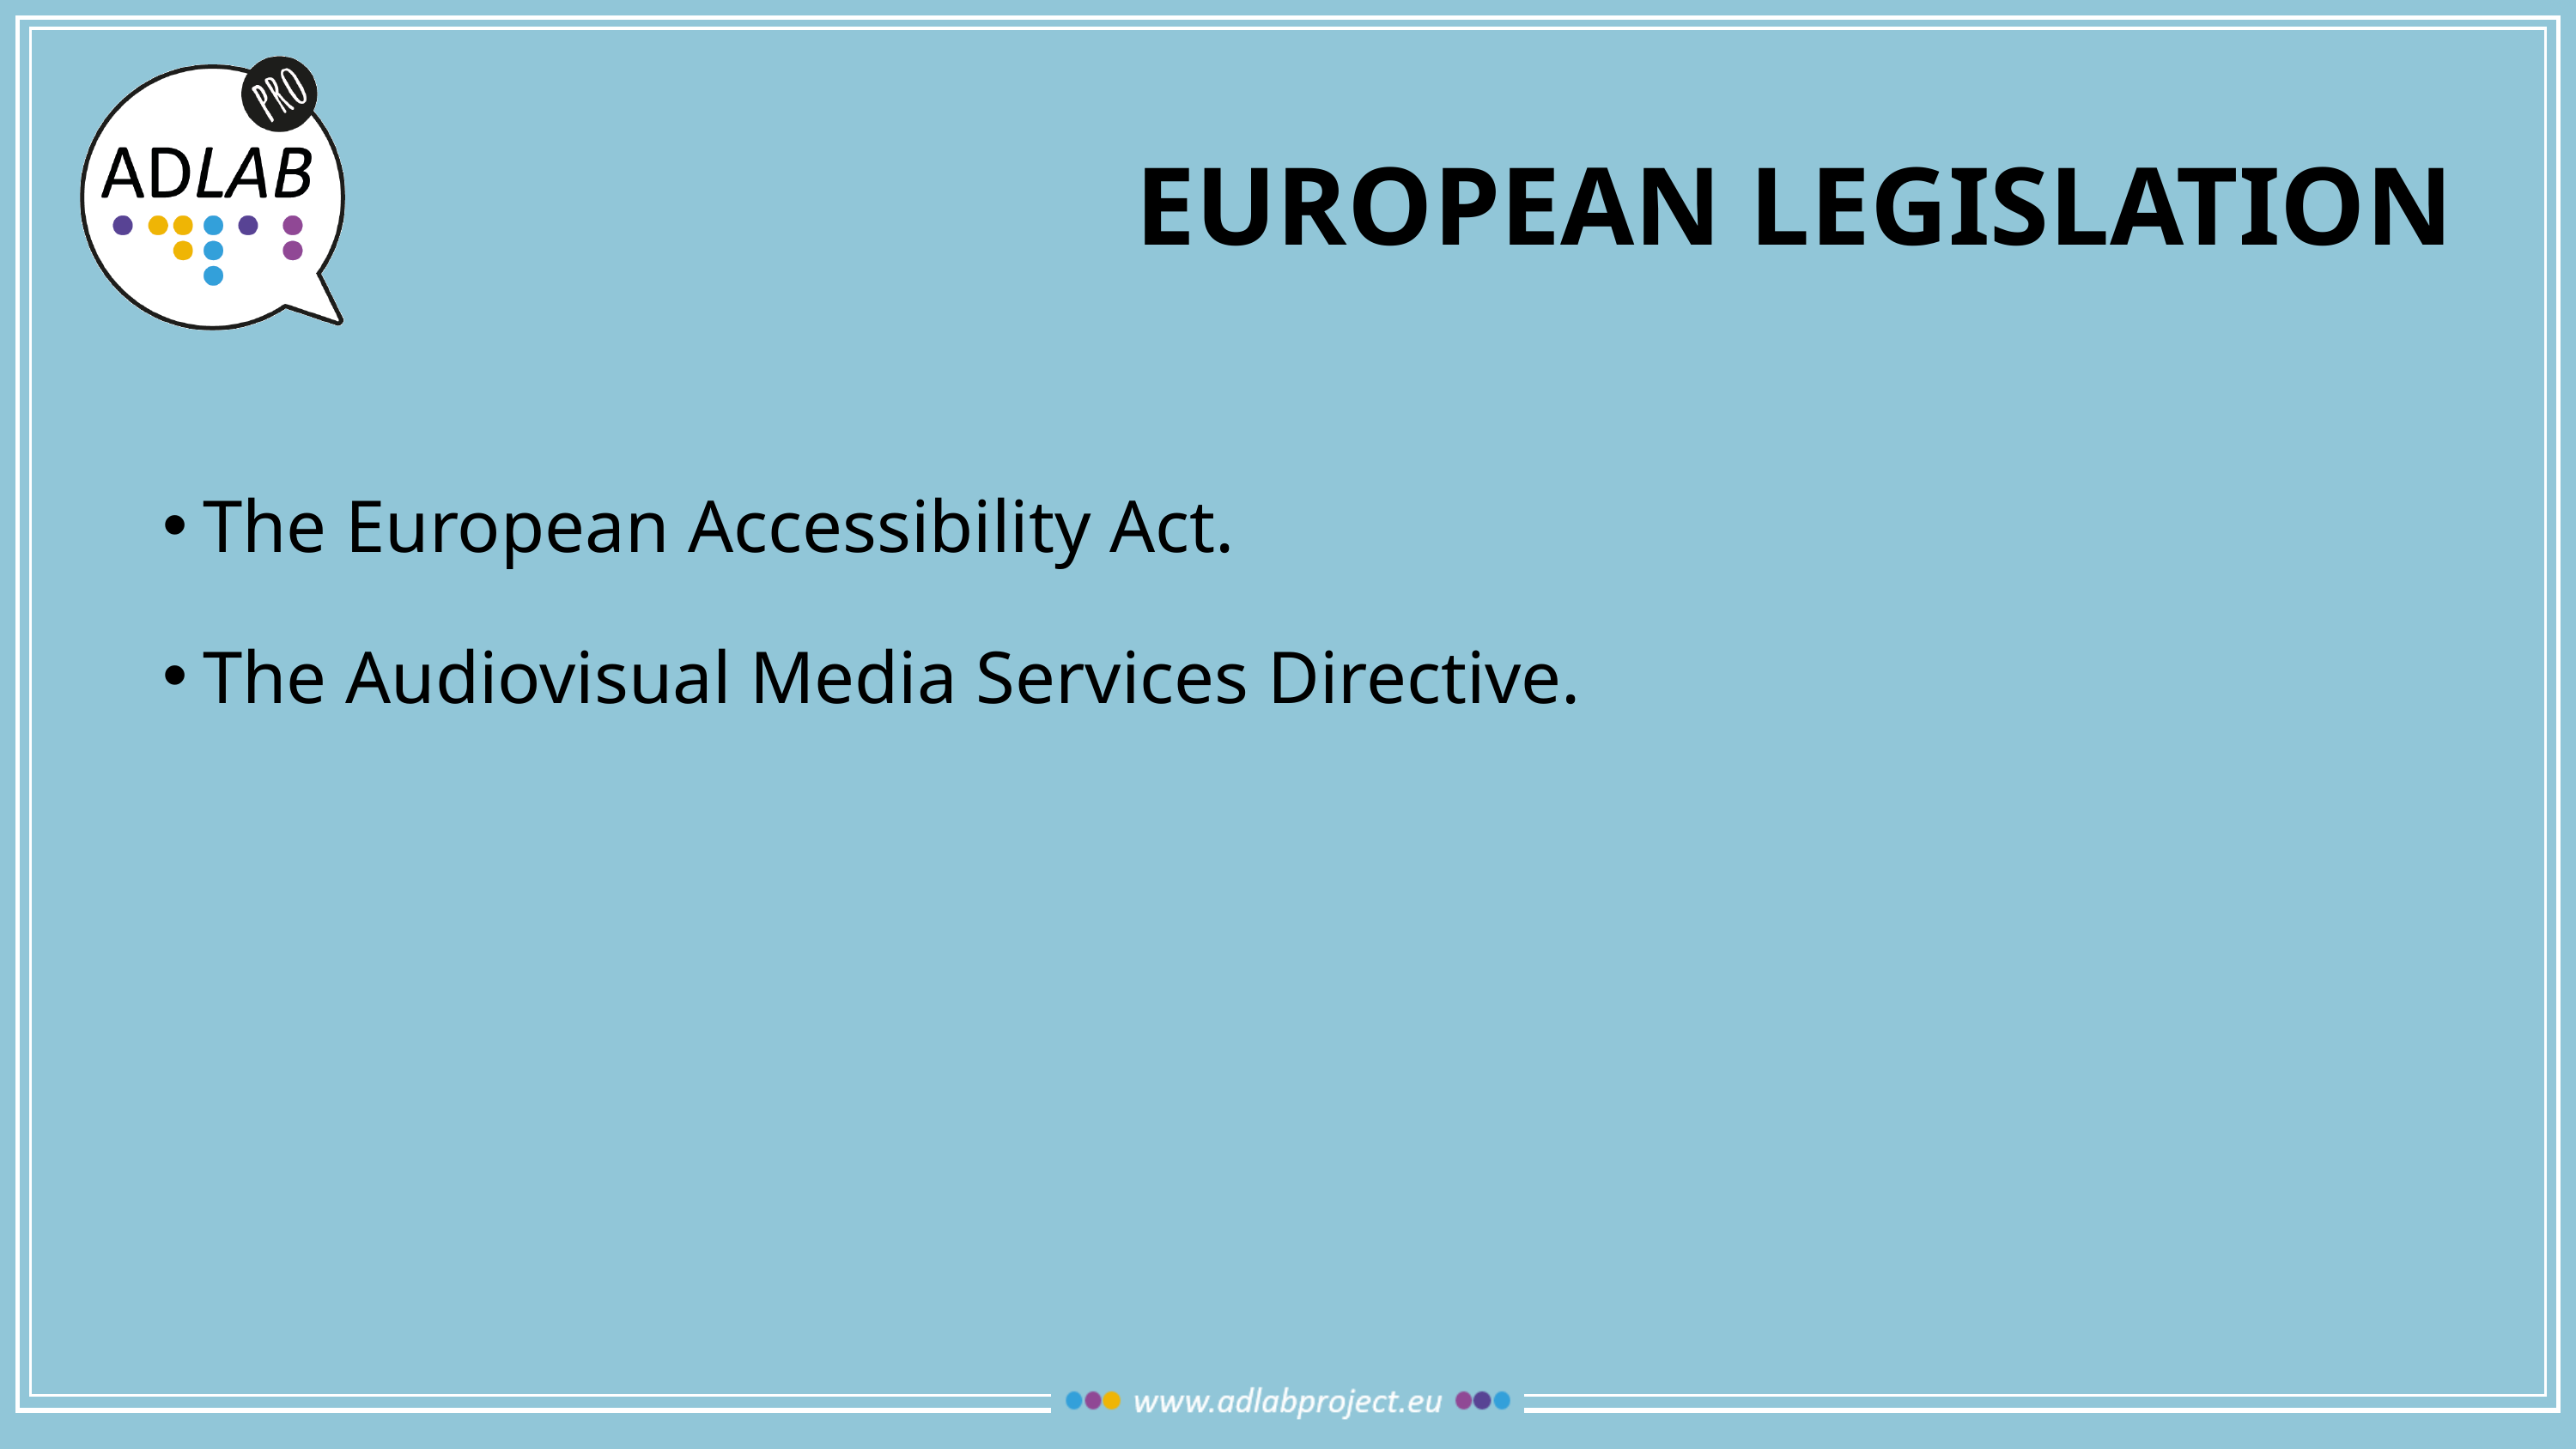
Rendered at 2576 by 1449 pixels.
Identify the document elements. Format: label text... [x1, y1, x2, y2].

title EUROPEAN LEGISLATION [384, 70, 2467, 351]
list The European Accessibility Act. The Audiovisual Media Services Directive. [150, 431, 2467, 1181]
picture [72, 49, 353, 330]
picture [1051, 1378, 1524, 1429]
